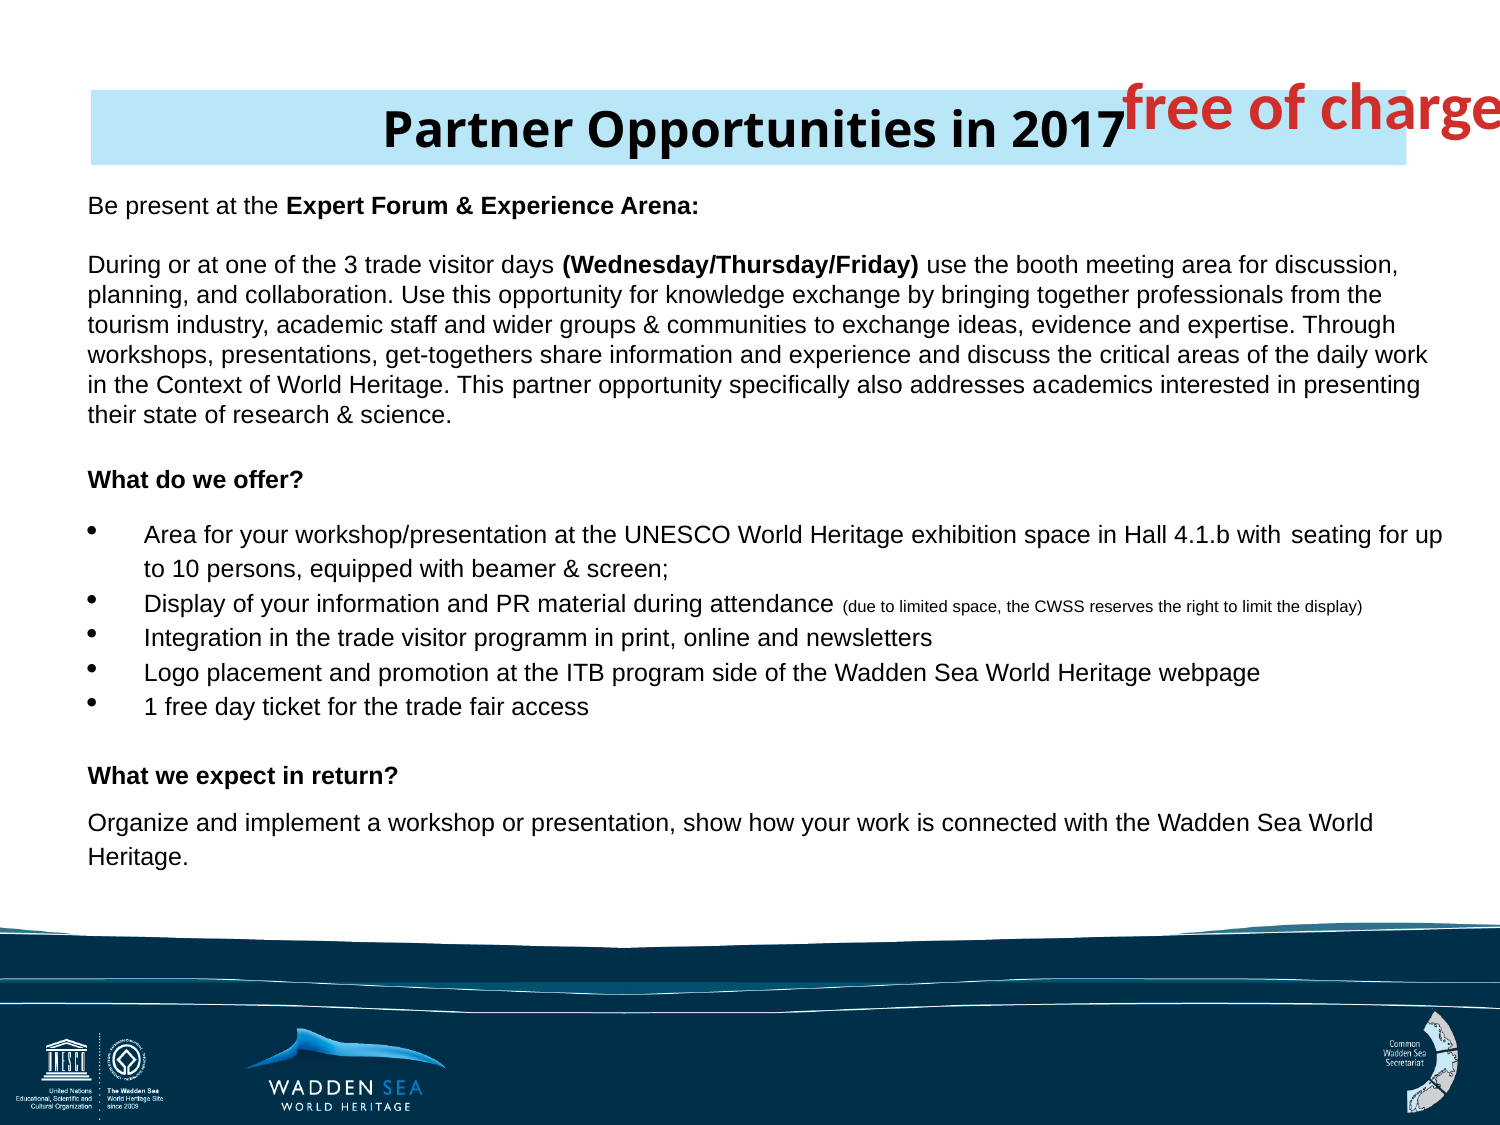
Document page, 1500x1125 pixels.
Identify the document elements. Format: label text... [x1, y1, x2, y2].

text_box Partner Opportunities in 2017 [90, 90, 1407, 166]
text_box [0, 920, 1500, 1125]
text_box free of charge [944, 55, 1500, 151]
text_box Be present at the Expert Forum & Experience Arena: During or at one of the 3 trade visitor days (Wednesday/Thursday/Friday) use the booth meeting area for discussion, planning, and collaboration. Use this opportunity for knowledge exchange by bringing together professionals from the tourism industry, academic staff and wider groups & communities to exchange ideas, evidence and expertise. Through workshops, presentations, get-togethers share information and experience and discuss the critical areas of the daily work in the Context of World Heritage. This partner opportunity specifically also addresses academics interested in presenting their state of research & science. What do we offer? Area for your workshop/presentation at the UNESCO World Heritage exhibition space in Hall 4.1.b with seating for up to 10 persons, equipped with beamer & screen; Display of your information and PR material during attendance (due to limited space, the CWSS reserves the right to limit the display) Integration in the trade visitor programm in print, online and newsletters Logo placement and promotion at the ITB program side of the Wadden Sea World Heritage webpage 1 free day ticket for the trade fair access What we expect in return? Organize and implement a workshop or presentation, show how your work is connected with the Wadden Sea World Heritage. [72, 181, 1459, 919]
